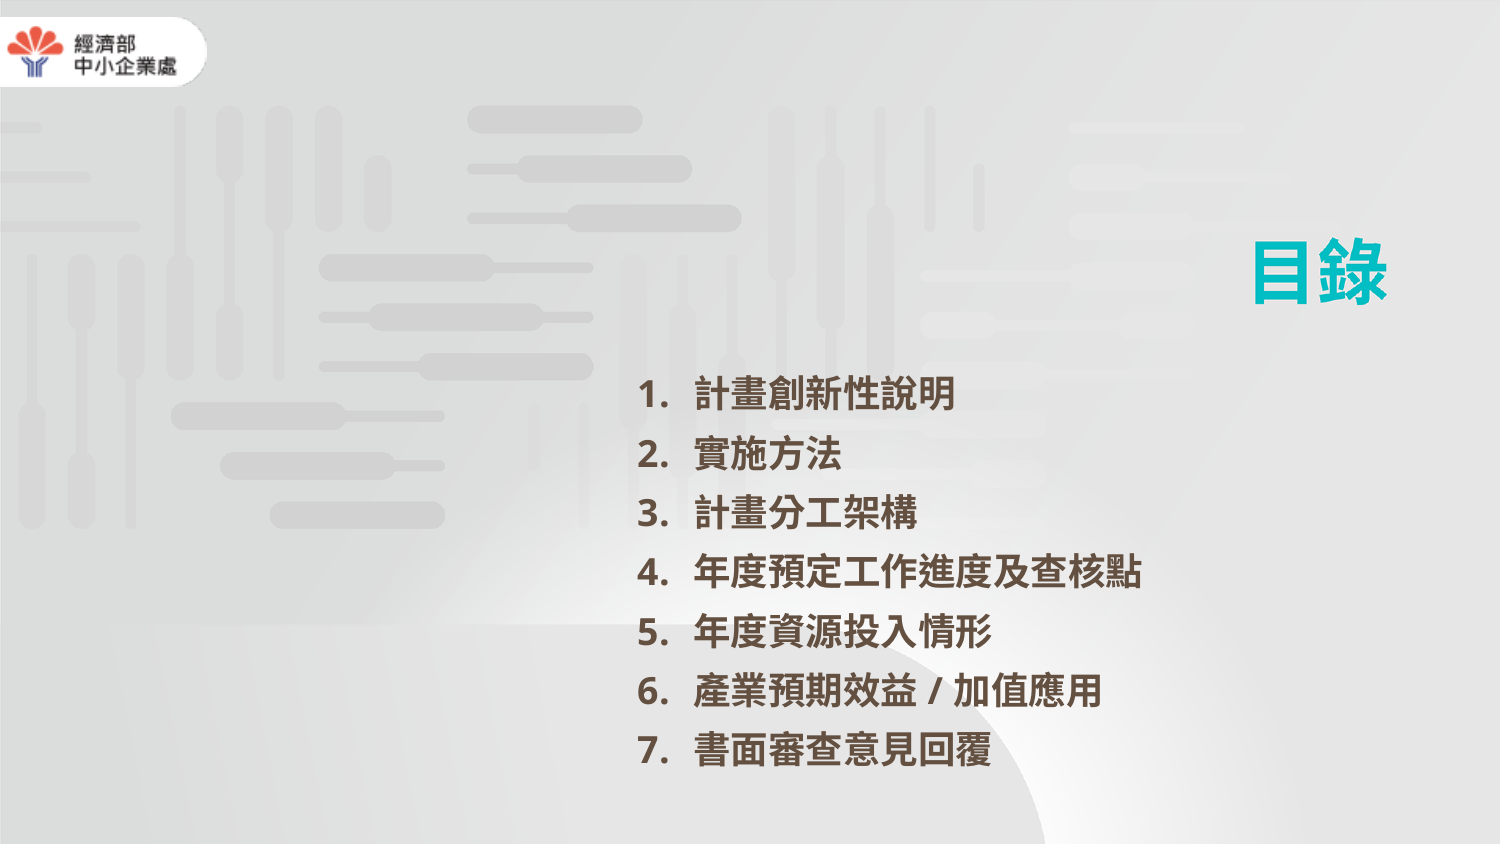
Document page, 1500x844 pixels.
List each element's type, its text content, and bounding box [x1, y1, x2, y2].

list 計畫創新性說明 實施方法 計畫分工架構 年度預定工作進度及查核點 年度資源投入情形 產業預期效益/加值應用 書面審查意見回覆 [620, 362, 1400, 777]
picture [0, 0, 1500, 844]
